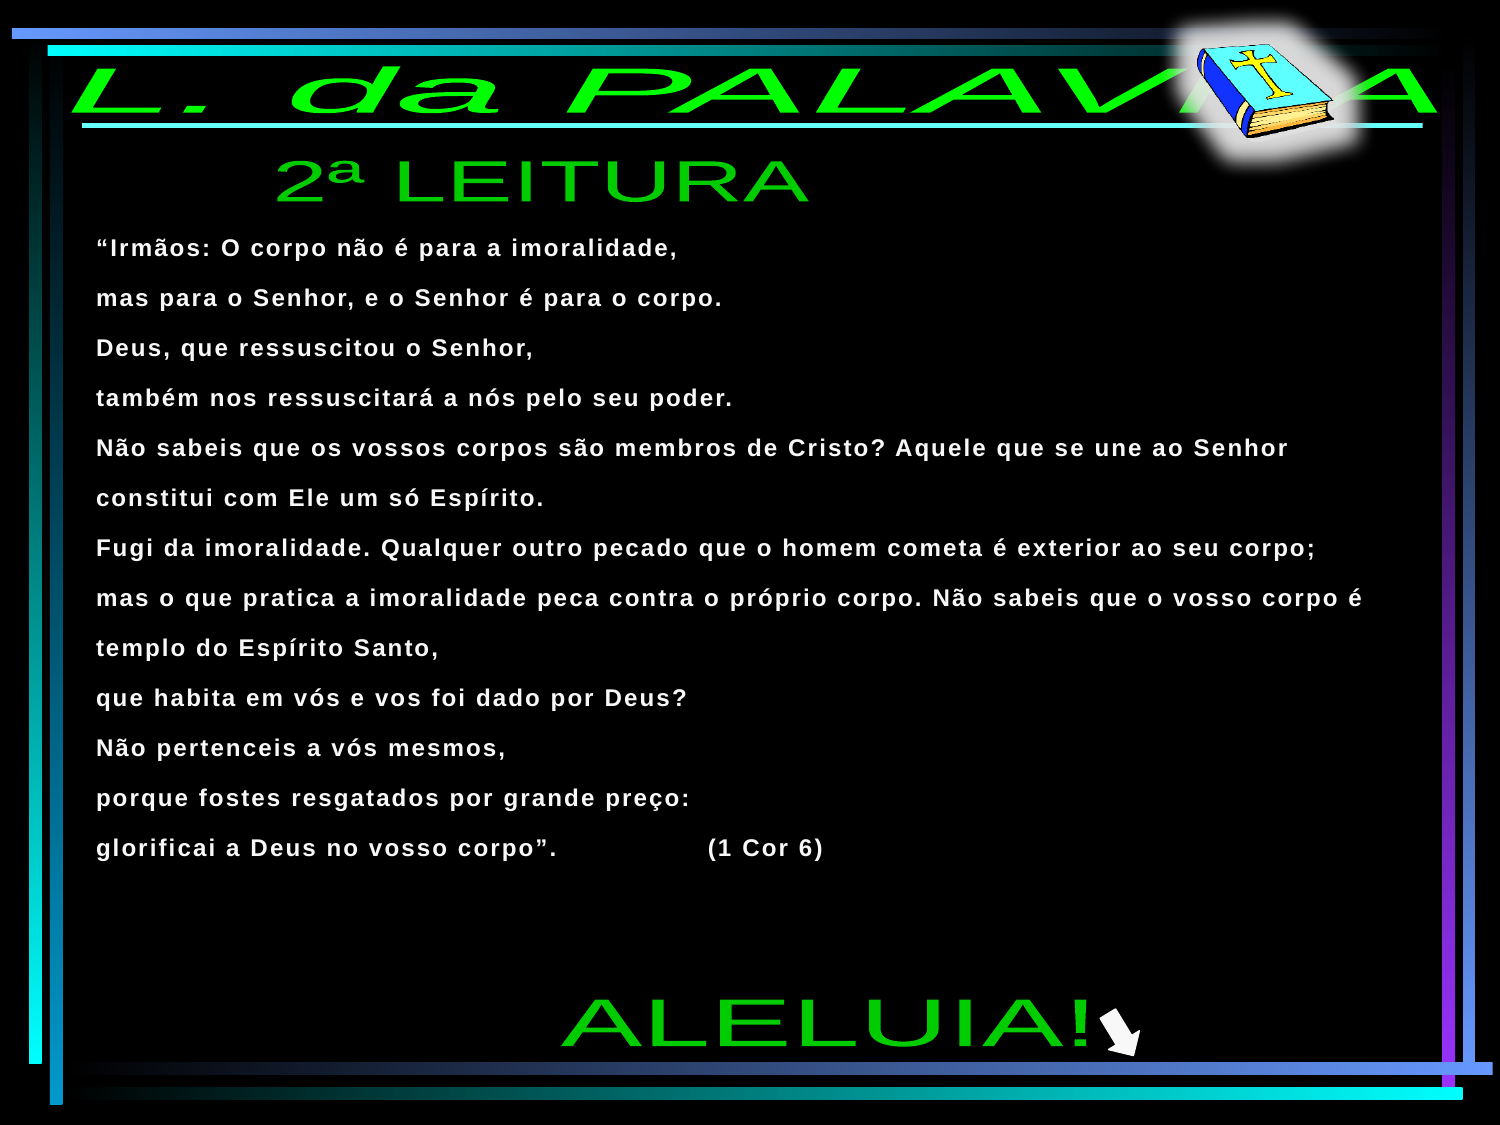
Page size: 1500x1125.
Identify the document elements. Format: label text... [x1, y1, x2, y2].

text_box “Irmãos: O corpo não é para a imoralidade, mas para o Senhor, e o Senhor é para o corpo. Deus, que ressuscitou o Senhor, também nos ressuscitará a nós pelo seu poder. Não sabeis que os vossos corpos são membros de Cristo? Aquele que se une ao Senhor constitui com Ele um só Espírito. Fugi da imoralidade. Qualquer outro pecado que o homem cometa é exterior ao seu corpo; mas o que pratica a imoralidade peca contra o próprio corpo. Não sabeis que o vosso corpo é templo do Espírito Santo, que habita em vós e vos foi dado por Deus? Não pertenceis a vós mesmos, porque fostes resgatados por grande preço: glorificai a Deus no vosso corpo”. (1 Cor 6) [81, 219, 1459, 935]
picture [1197, 42, 1336, 138]
text_box [1100, 1009, 1140, 1056]
